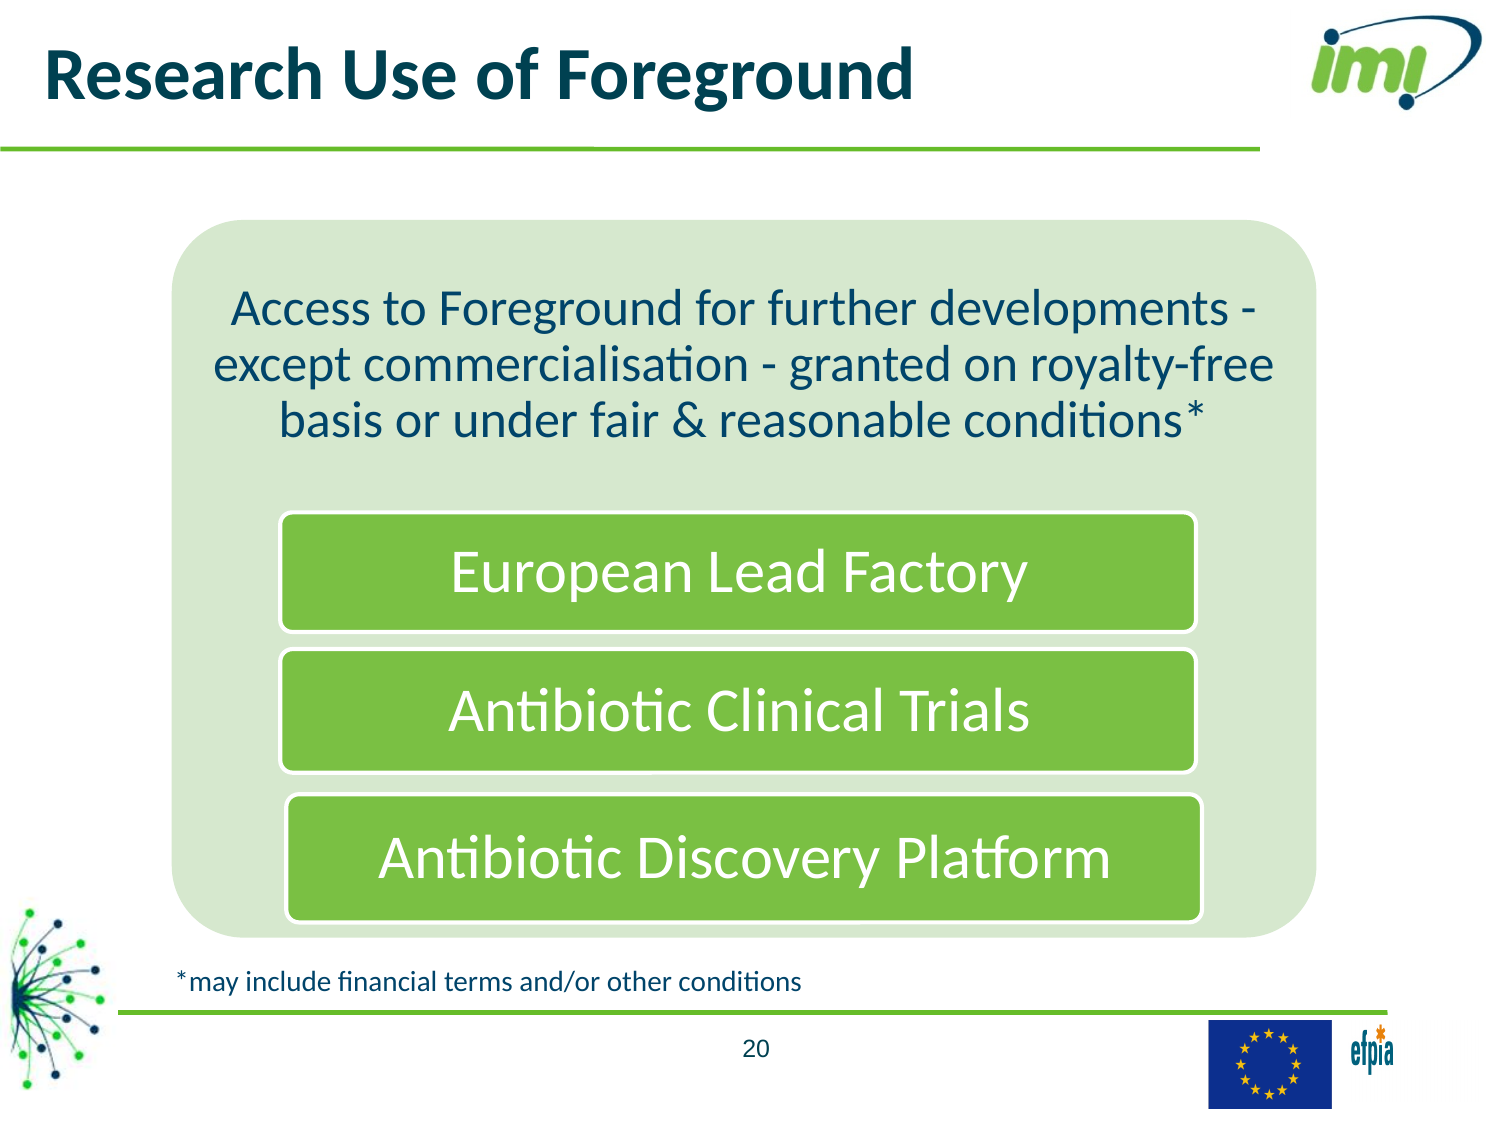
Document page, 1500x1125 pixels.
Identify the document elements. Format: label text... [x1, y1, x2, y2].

picture [1348, 1020, 1479, 1102]
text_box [170, 219, 1318, 938]
picture [0, 855, 118, 1099]
text_box *may include financial terms and/or other conditions [159, 954, 818, 1005]
title Research Use of Foreground [29, 0, 1282, 139]
picture [1290, 9, 1486, 118]
footer 20 [362, 1025, 1150, 1100]
